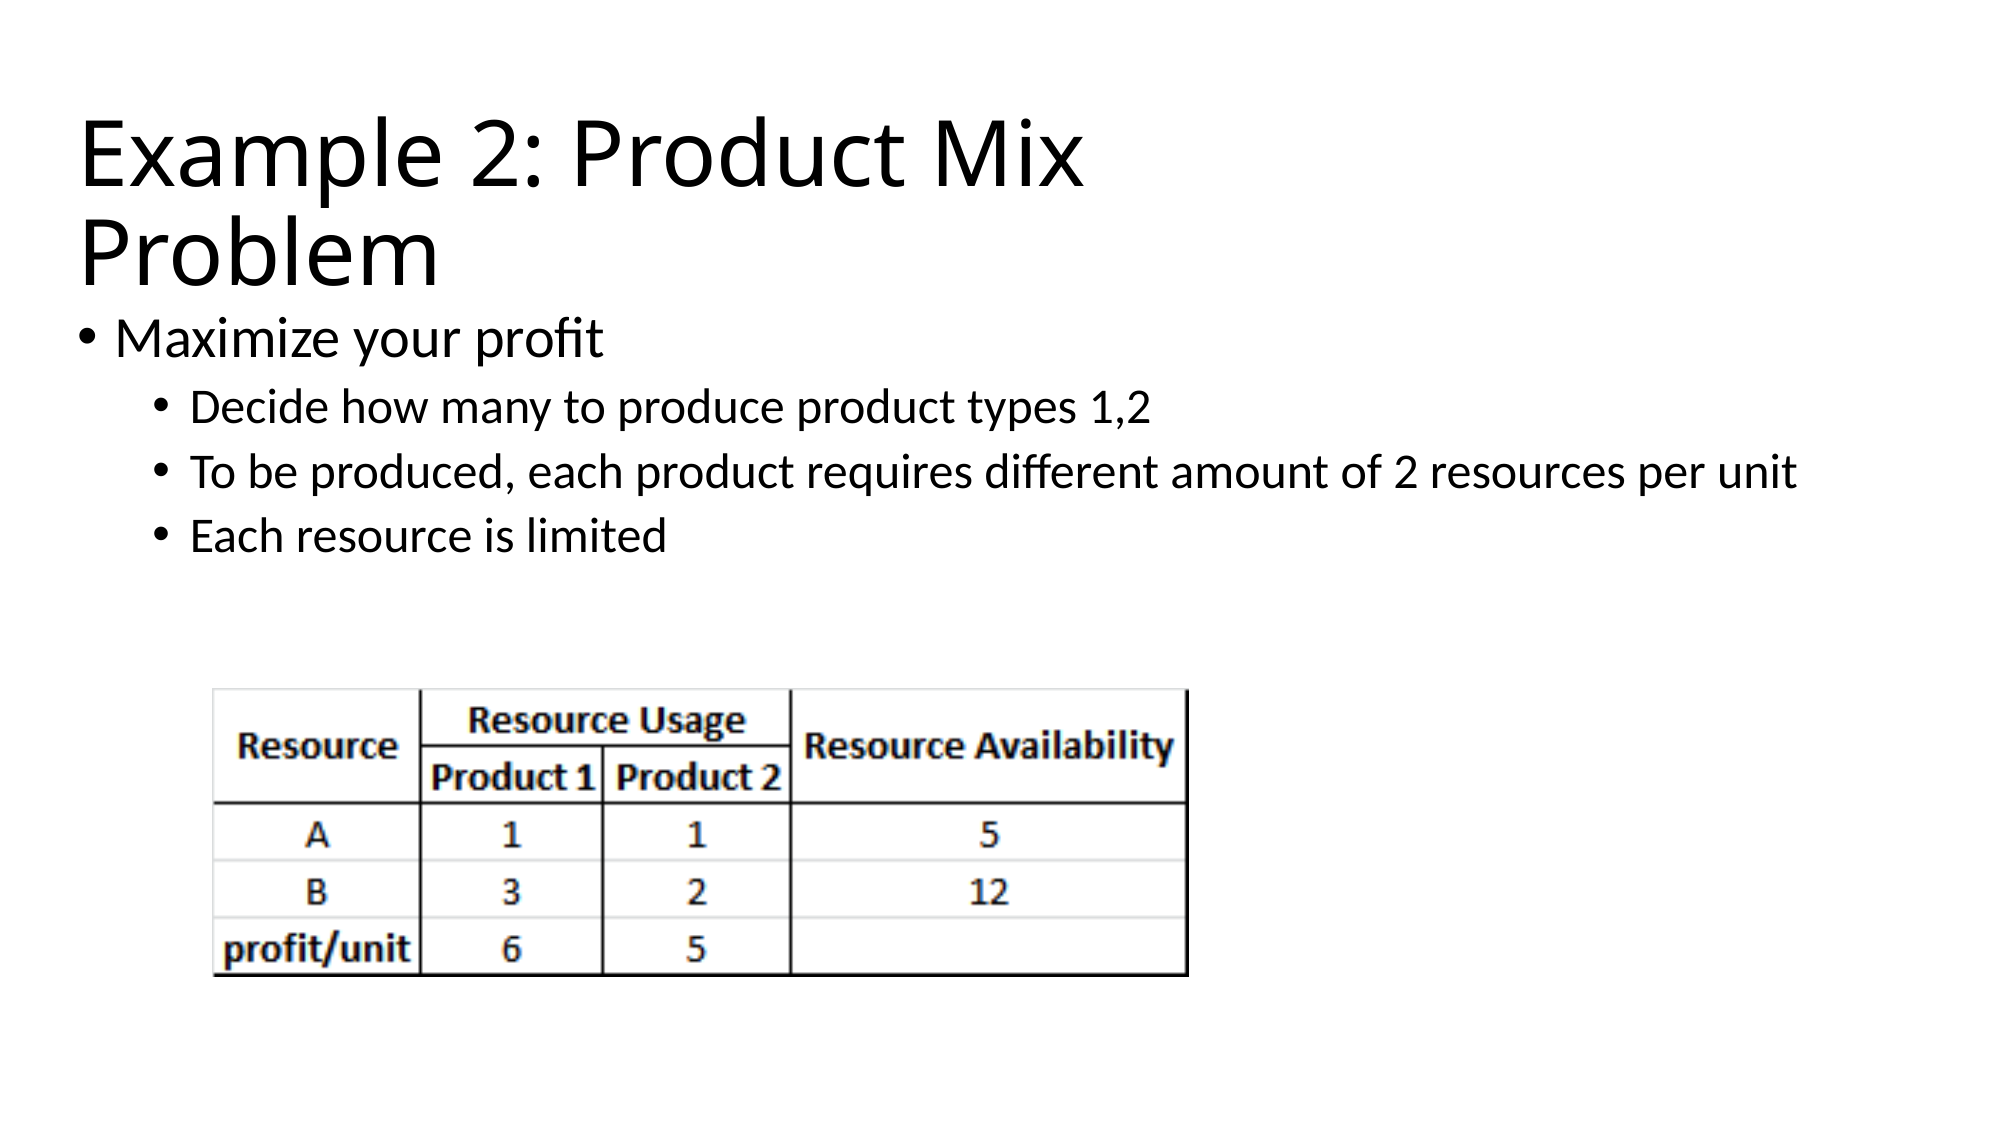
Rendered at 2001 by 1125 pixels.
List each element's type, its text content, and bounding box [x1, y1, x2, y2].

text_box Example 2: Product Mix Problem [62, 99, 1438, 288]
text_box Maximize your profit Decide how many to produce product types 1,2 To be produced, each product requires different amount of 2 resources per unit Each resource is limited [62, 299, 1818, 1000]
picture [212, 688, 1189, 977]
